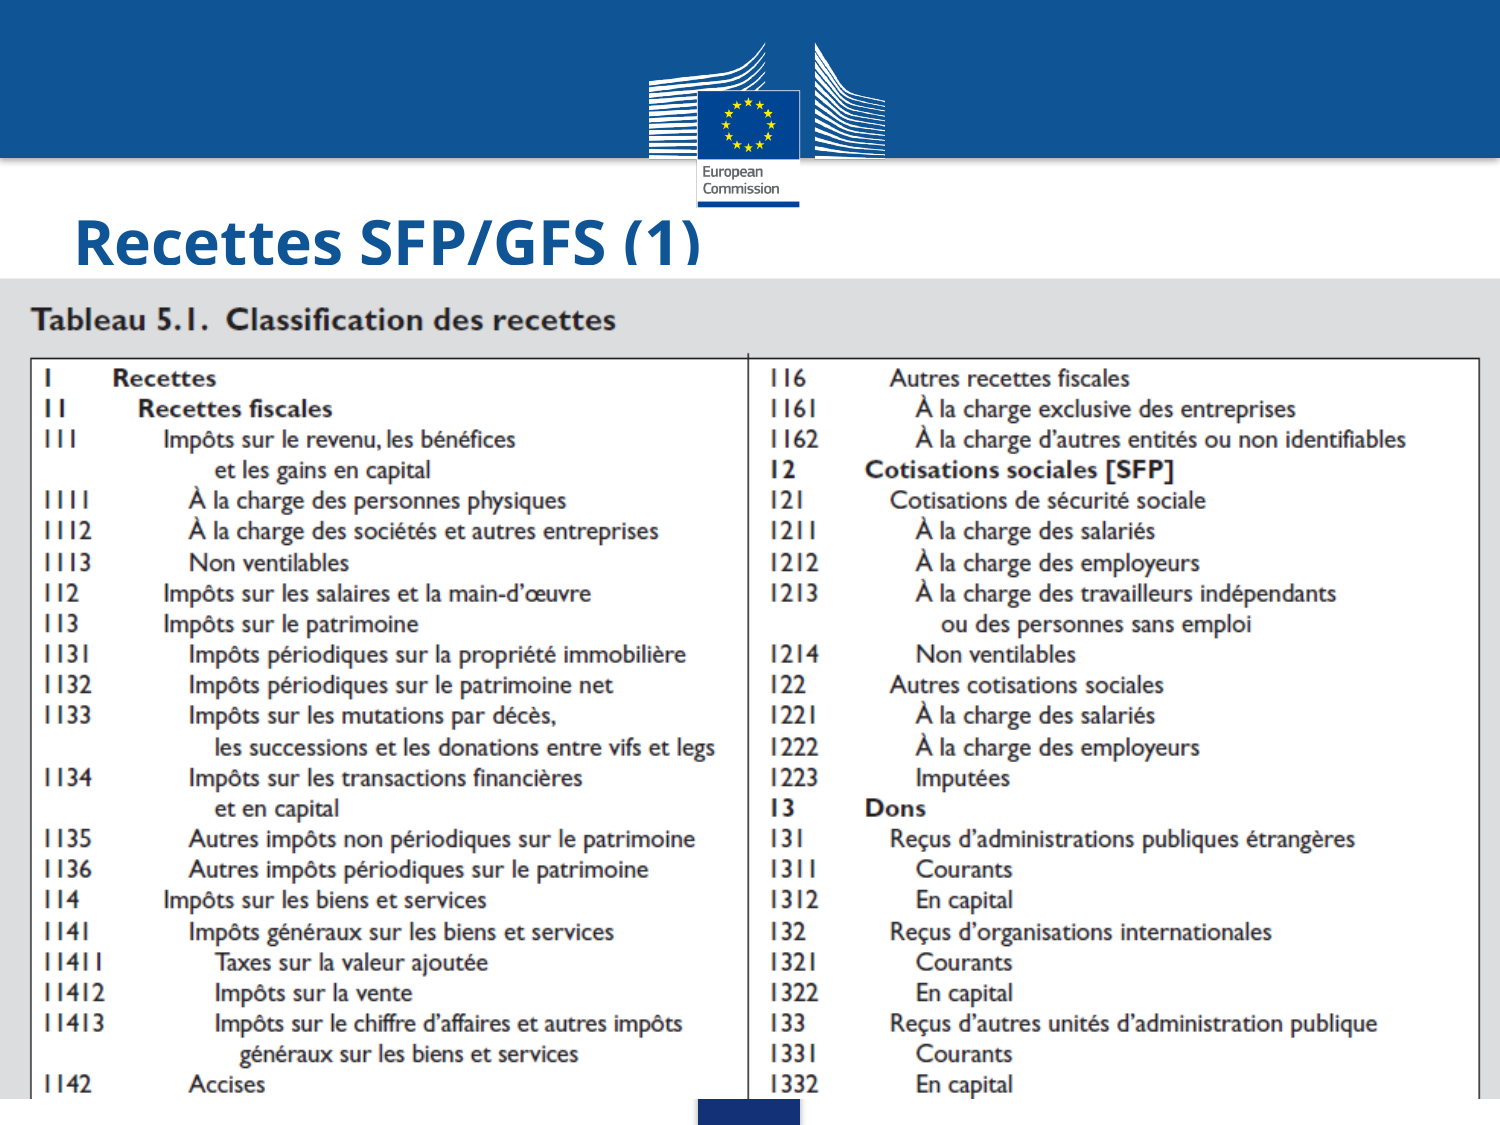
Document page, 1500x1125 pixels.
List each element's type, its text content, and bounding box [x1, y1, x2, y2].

title Recettes SFP/GFS (1) [58, 163, 1409, 264]
picture [0, 265, 1500, 1100]
picture [649, 42, 885, 163]
